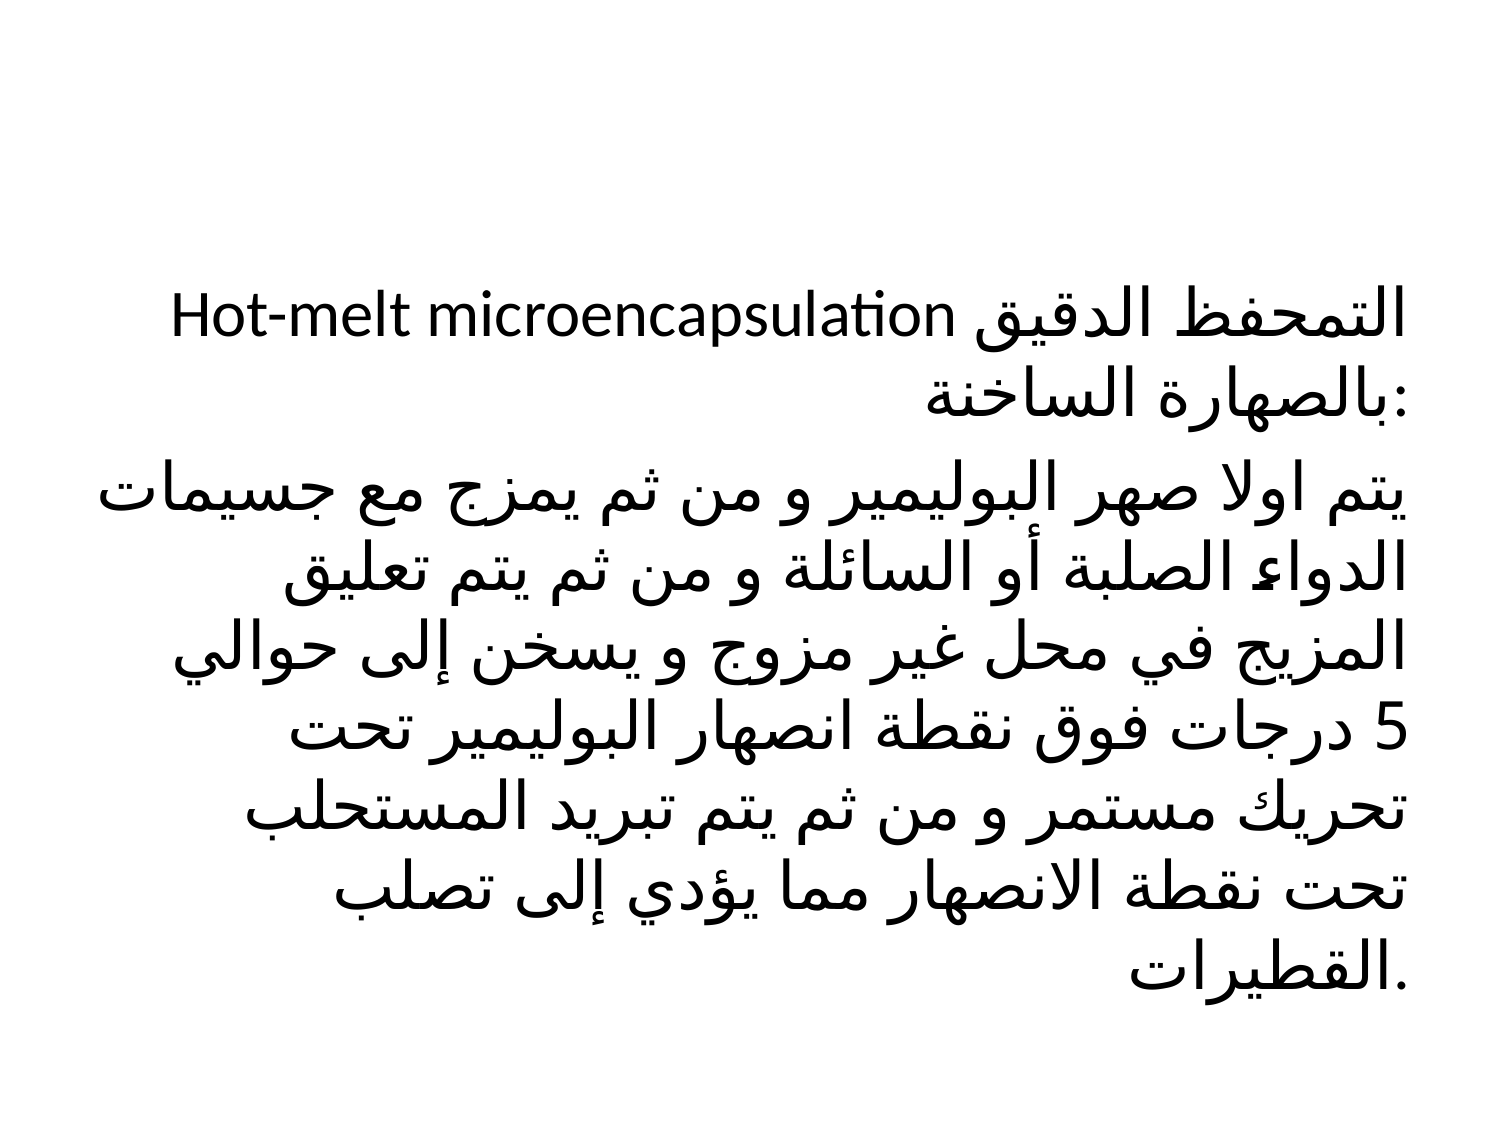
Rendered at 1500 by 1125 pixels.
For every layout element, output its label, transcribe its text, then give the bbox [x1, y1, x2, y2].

list Hot-melt microencapsulation التمحفظ الدقيق بالصهارة الساخنة: يتم اولا صهر البوليمير و من ثم يمزج مع جسيمات الدواء الصلبة أو السائلة و من ثم يتم تعليق المزيج في محل غير مزوج و يسخن إلى حوالي 5 درجات فوق نقطة انصهار البوليمير تحت تحريك مستمر و من ثم يتم تبريد المستحلب تحت نقطة الانصهار مما يؤدي إلى تصلب القطيرات. [75, 262, 1425, 1005]
